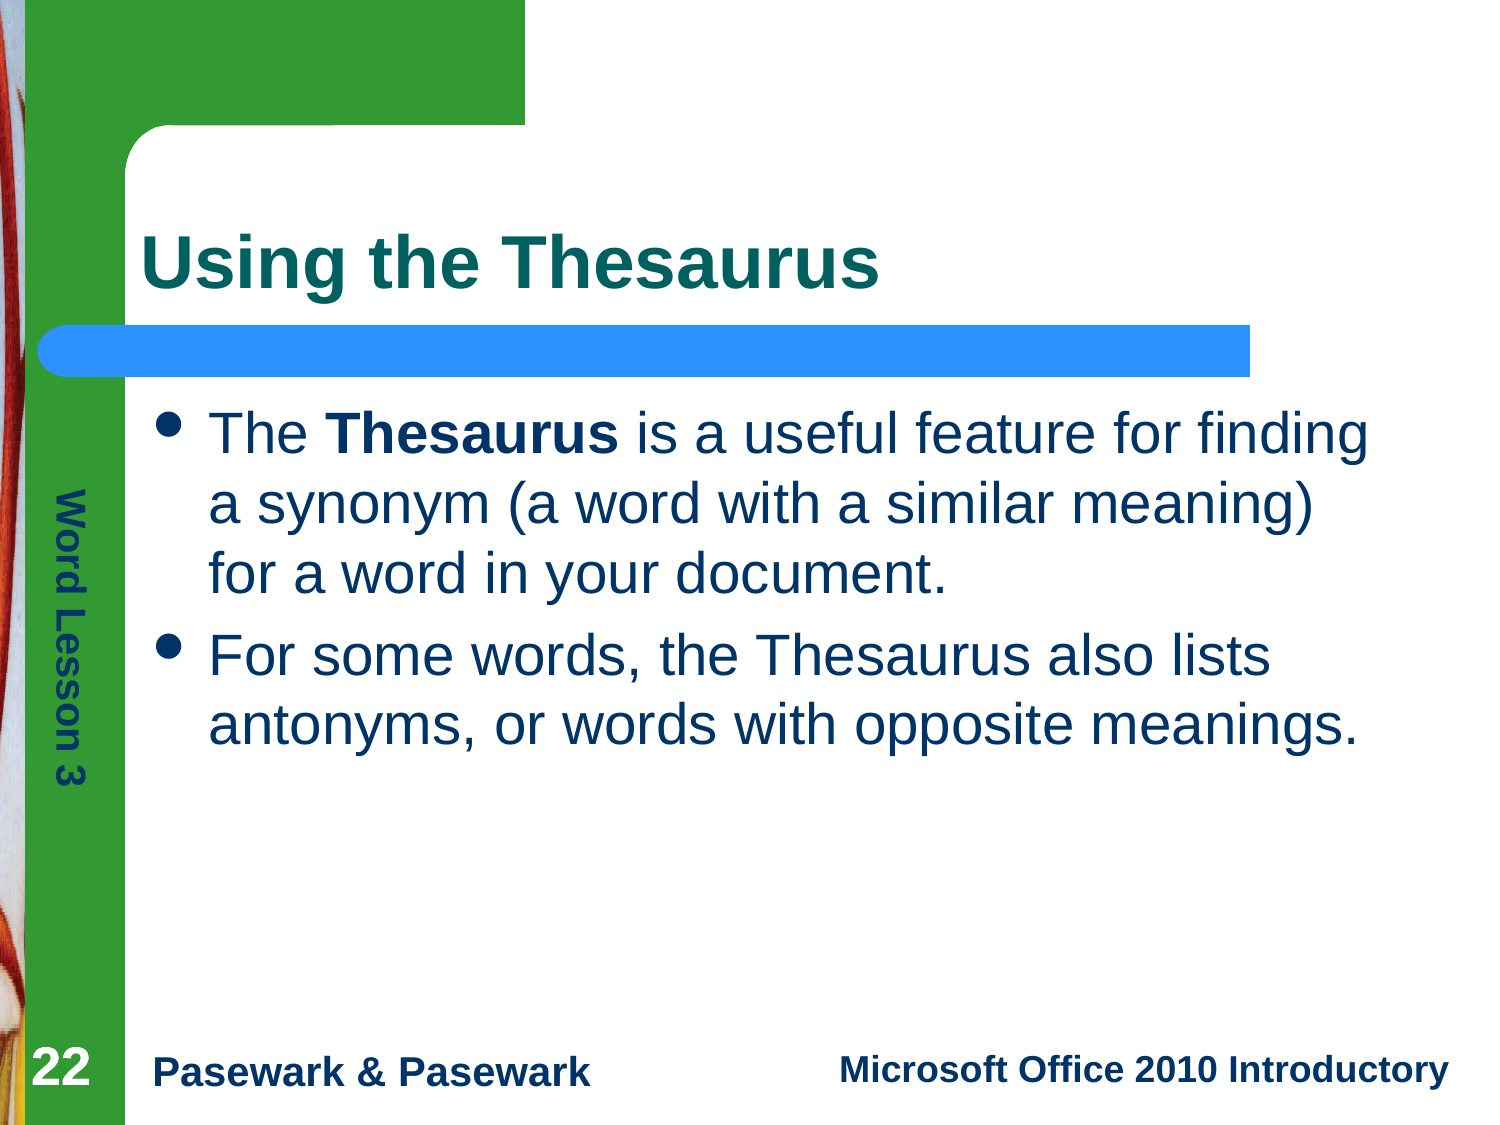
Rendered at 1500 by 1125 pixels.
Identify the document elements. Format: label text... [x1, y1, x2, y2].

picture [0, 0, 25, 1125]
text_box 22 [13, 1023, 111, 1105]
list The Thesaurus is a useful feature for finding a synonym (a word with a similar meaning) for a word in your document. For some words, the Thesaurus also lists antonyms, or words with opposite meanings. [137, 387, 1400, 1038]
title Using the Thesaurus [124, 124, 1426, 313]
